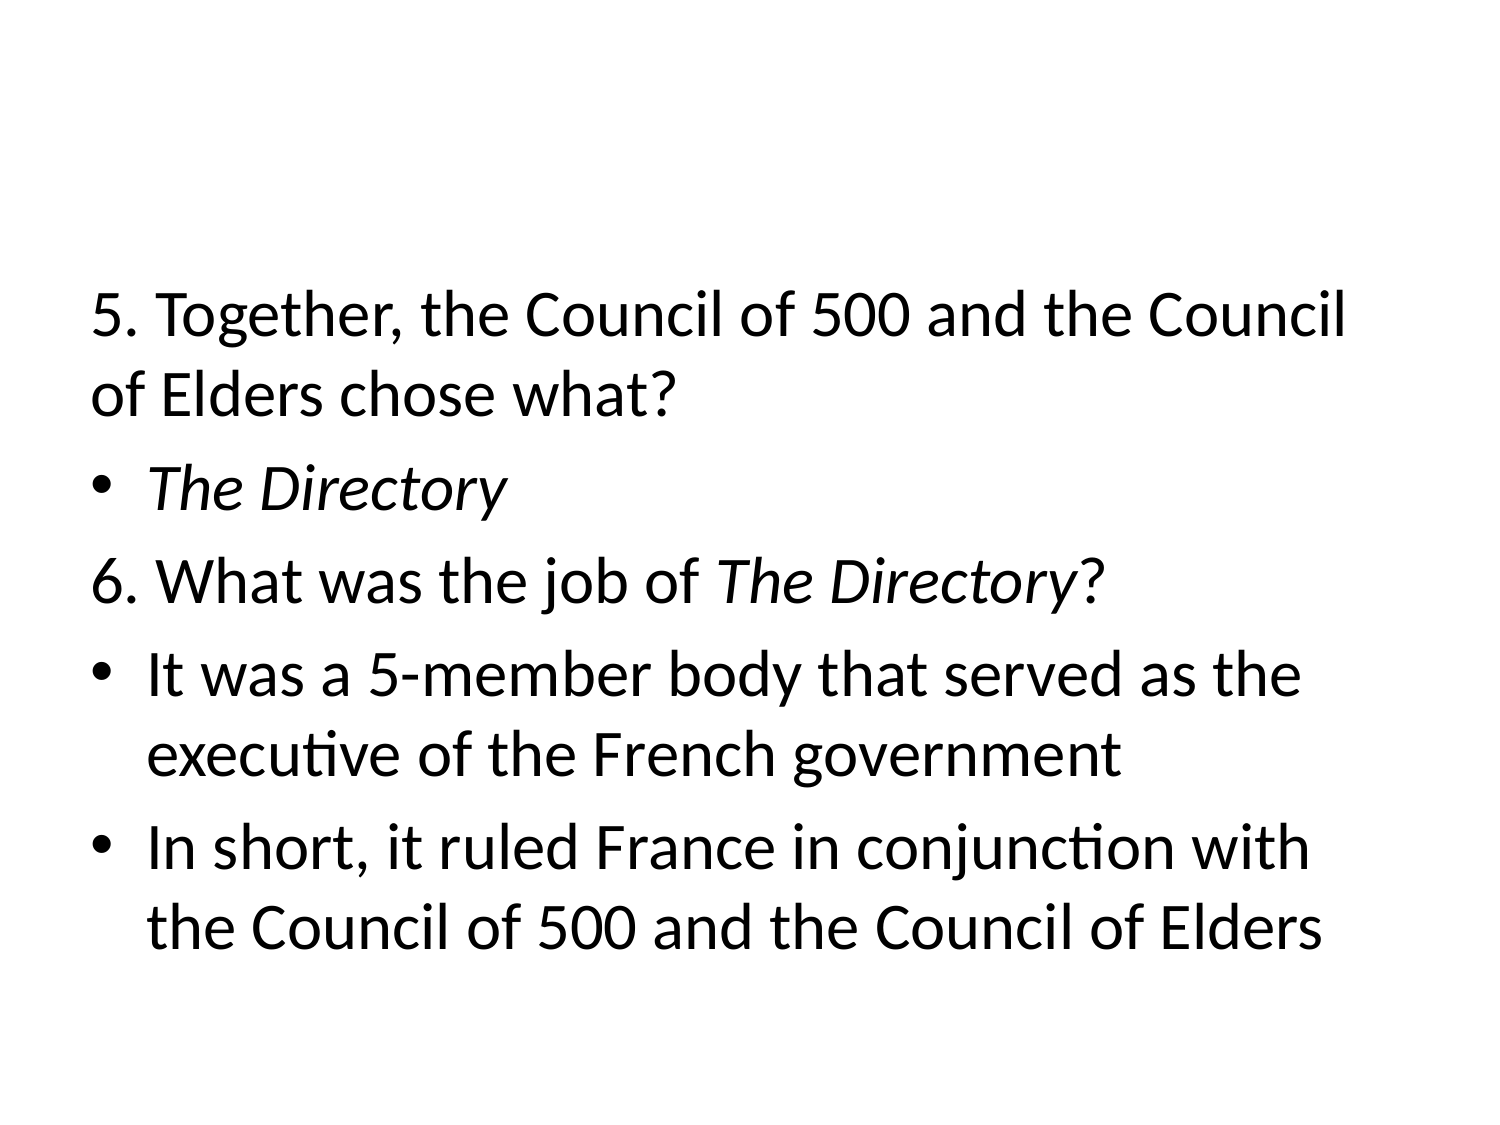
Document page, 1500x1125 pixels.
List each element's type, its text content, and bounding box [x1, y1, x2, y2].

list 5. Together, the Council of 500 and the Council of Elders chose what? The Directory 6. What was the job of The Directory? It was a 5-member body that served as the executive of the French government In short, it ruled France in conjunction with the Council of 500 and the Council of Elders [75, 262, 1425, 1005]
